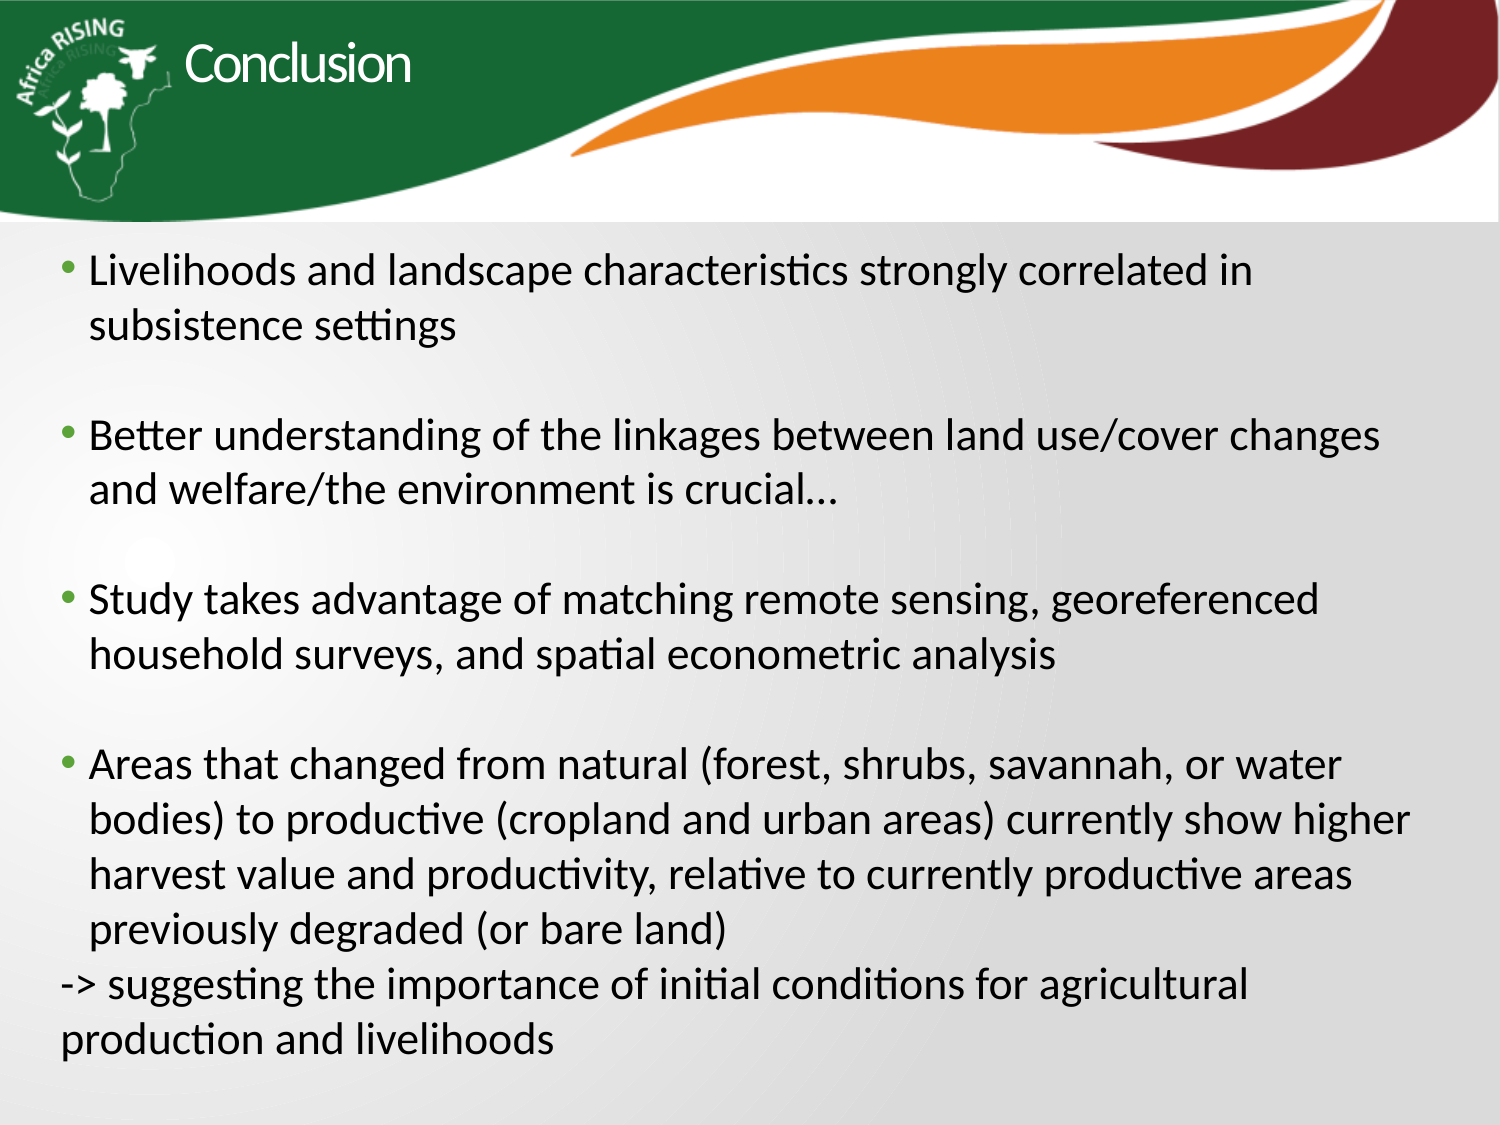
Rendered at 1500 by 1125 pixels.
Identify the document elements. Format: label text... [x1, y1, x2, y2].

text_box Conclusion [184, 27, 1278, 103]
text_box Livelihoods and landscape characteristics strongly correlated in subsistence settings Better understanding of the linkages between land use/cover changes and welfare/the environment is crucial… Study takes advantage of matching remote sensing, georeferenced household surveys, and spatial econometric analysis Areas that changed from natural (forest, shrubs, savannah, or water bodies) to productive (cropland and urban areas) currently show higher harvest value and productivity, relative to currently productive areas previously degraded (or bare land) -> suggesting the importance of initial conditions for agricultural production and livelihoods [60, 239, 1451, 1125]
picture [0, 0, 1499, 222]
